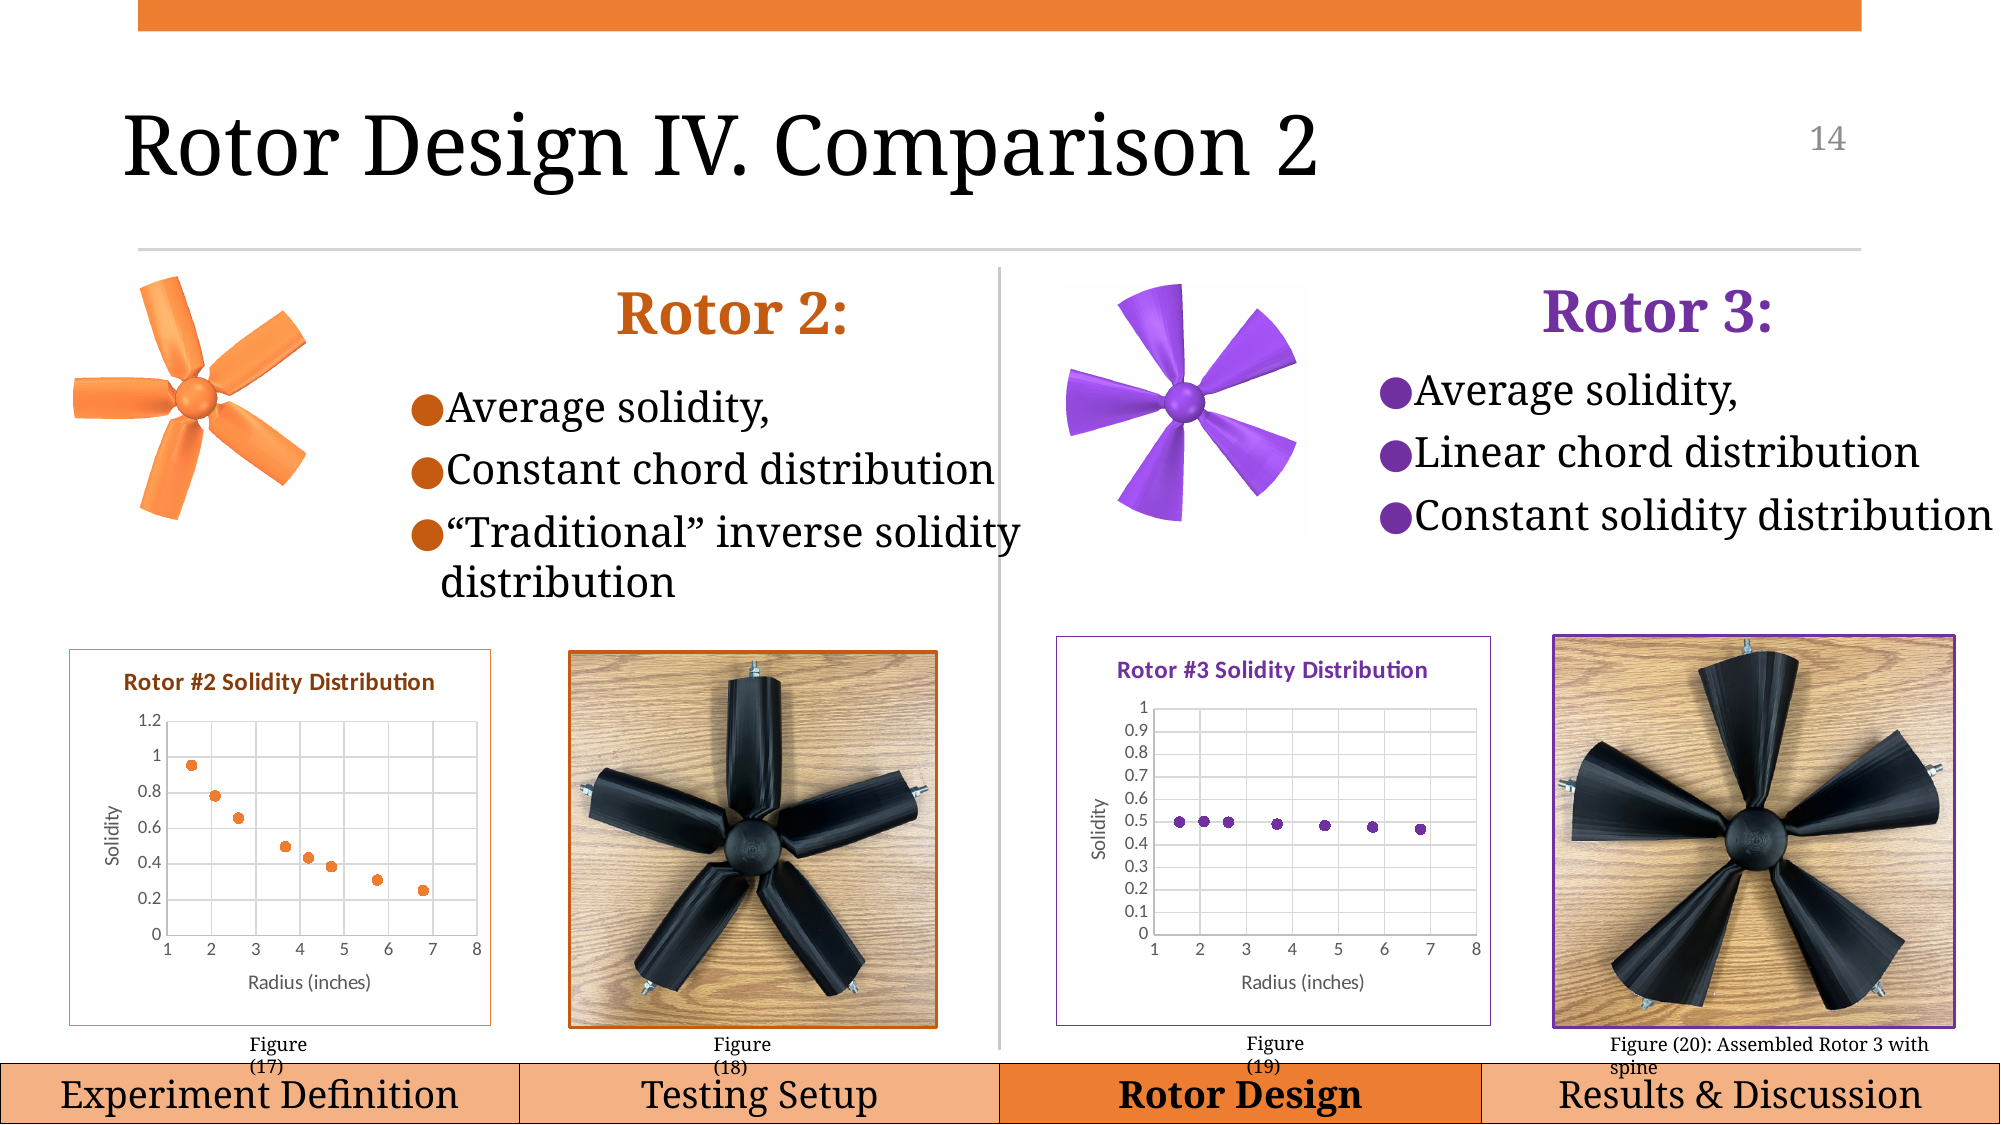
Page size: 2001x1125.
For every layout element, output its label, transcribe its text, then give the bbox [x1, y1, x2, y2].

text_box Figure (17) [159, 1026, 356, 1085]
text_box Results & Discussion [1482, 1063, 2000, 1124]
text_box Rotor 2: [601, 261, 957, 486]
text_box [137, 0, 1863, 32]
text_box Rotor 3: [1526, 258, 1882, 483]
picture [1555, 636, 1953, 1026]
text_box [137, 247, 1863, 252]
text_box Rotor Design [999, 1063, 1482, 1124]
text_box Figure (19) [1156, 1026, 1353, 1085]
picture [570, 653, 935, 1026]
chart [69, 648, 491, 1026]
text_box [0, 0, 2000, 1063]
picture [69, 274, 318, 528]
title Rotor Design IV. Comparison 2 [107, 60, 1831, 238]
picture [1061, 283, 1310, 537]
text_box Experiment Definition [0, 1063, 520, 1124]
text_box Figure (18) [623, 1026, 820, 1086]
text_box Figure (20): Assembled Rotor 3 with spine [1520, 1025, 1972, 1086]
chart [1056, 636, 1491, 1026]
text_box Testing Setup [520, 1063, 999, 1124]
slide_number 13 [1411, 109, 1862, 170]
